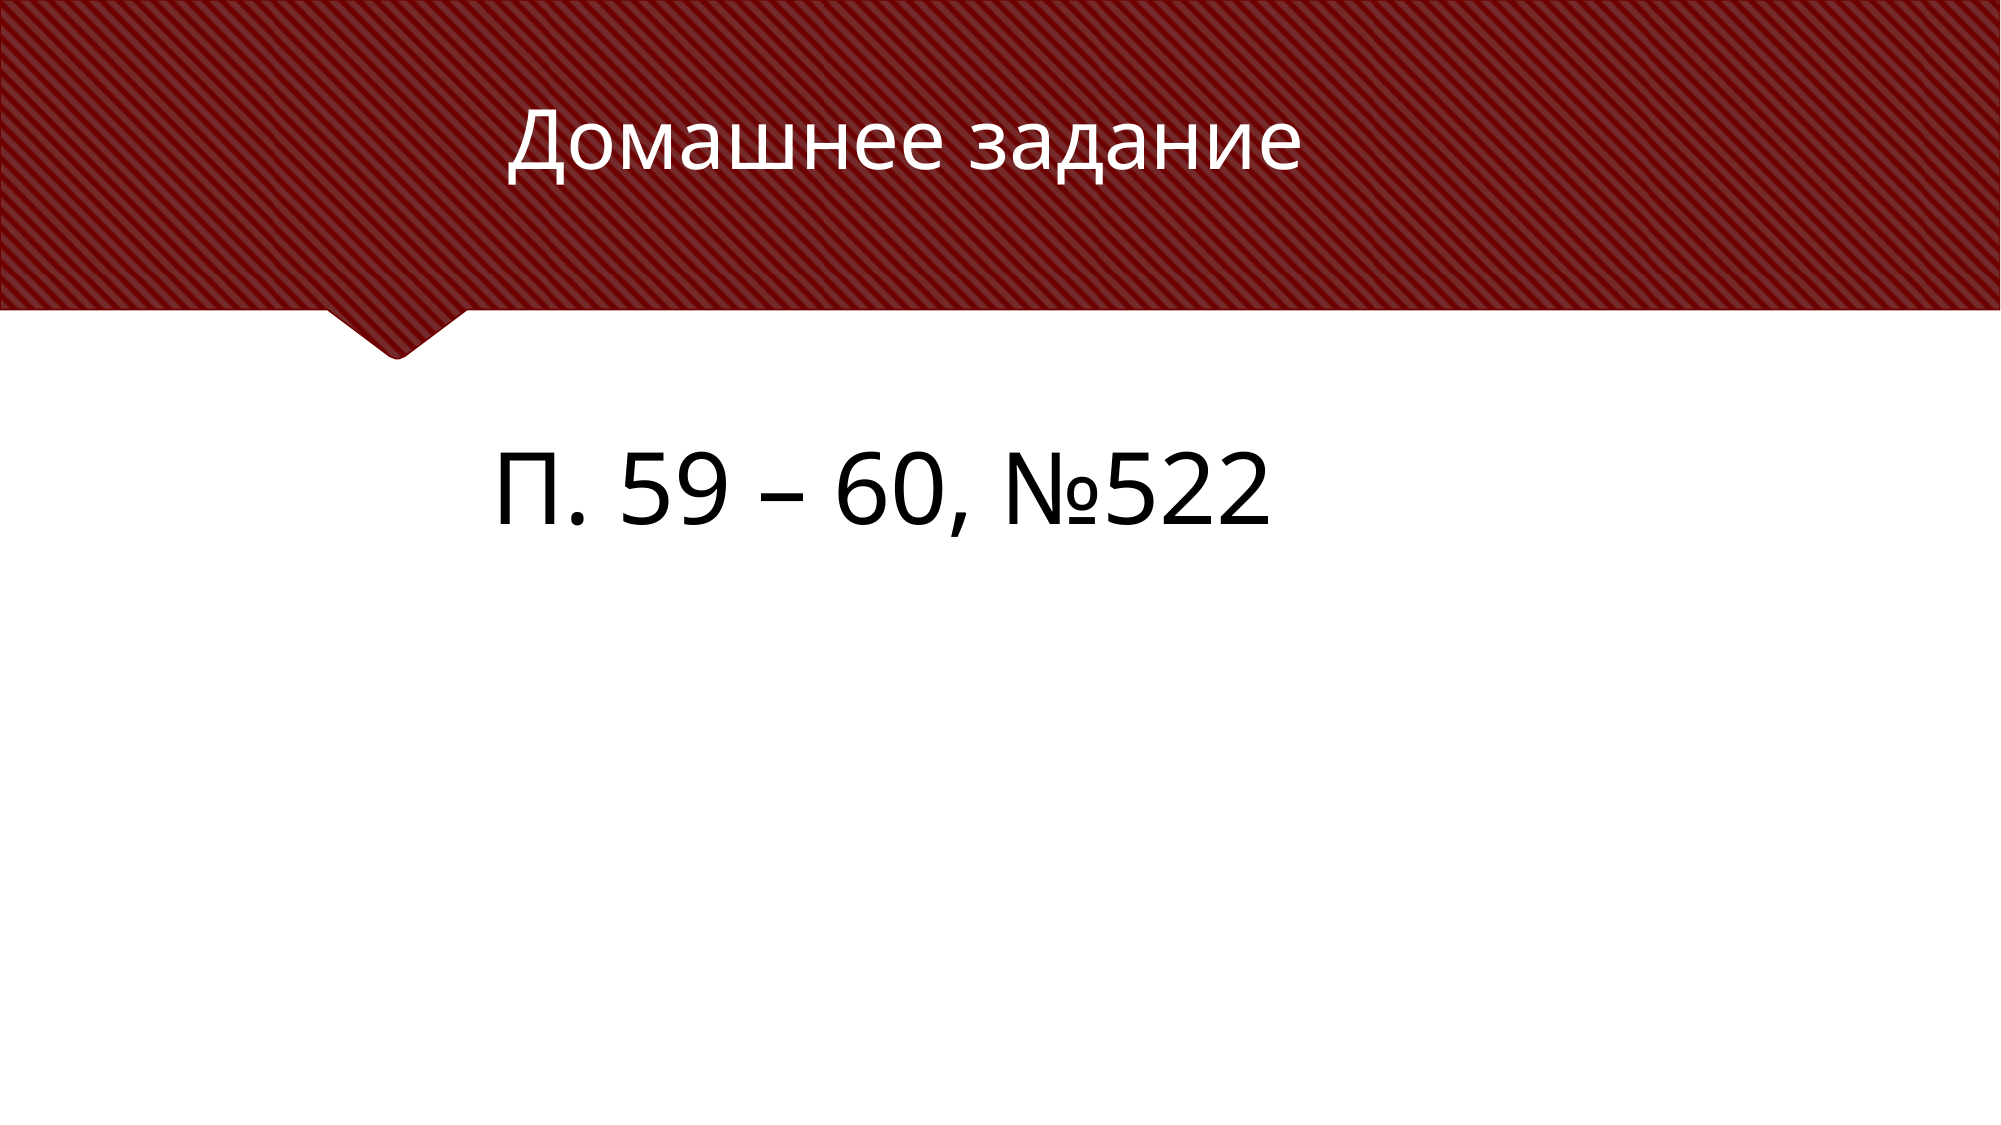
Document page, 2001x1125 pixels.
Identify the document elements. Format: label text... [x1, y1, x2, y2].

text_box П. 59 – 60, №522 [476, 417, 1290, 552]
title Домашнее задание [493, 56, 1436, 217]
